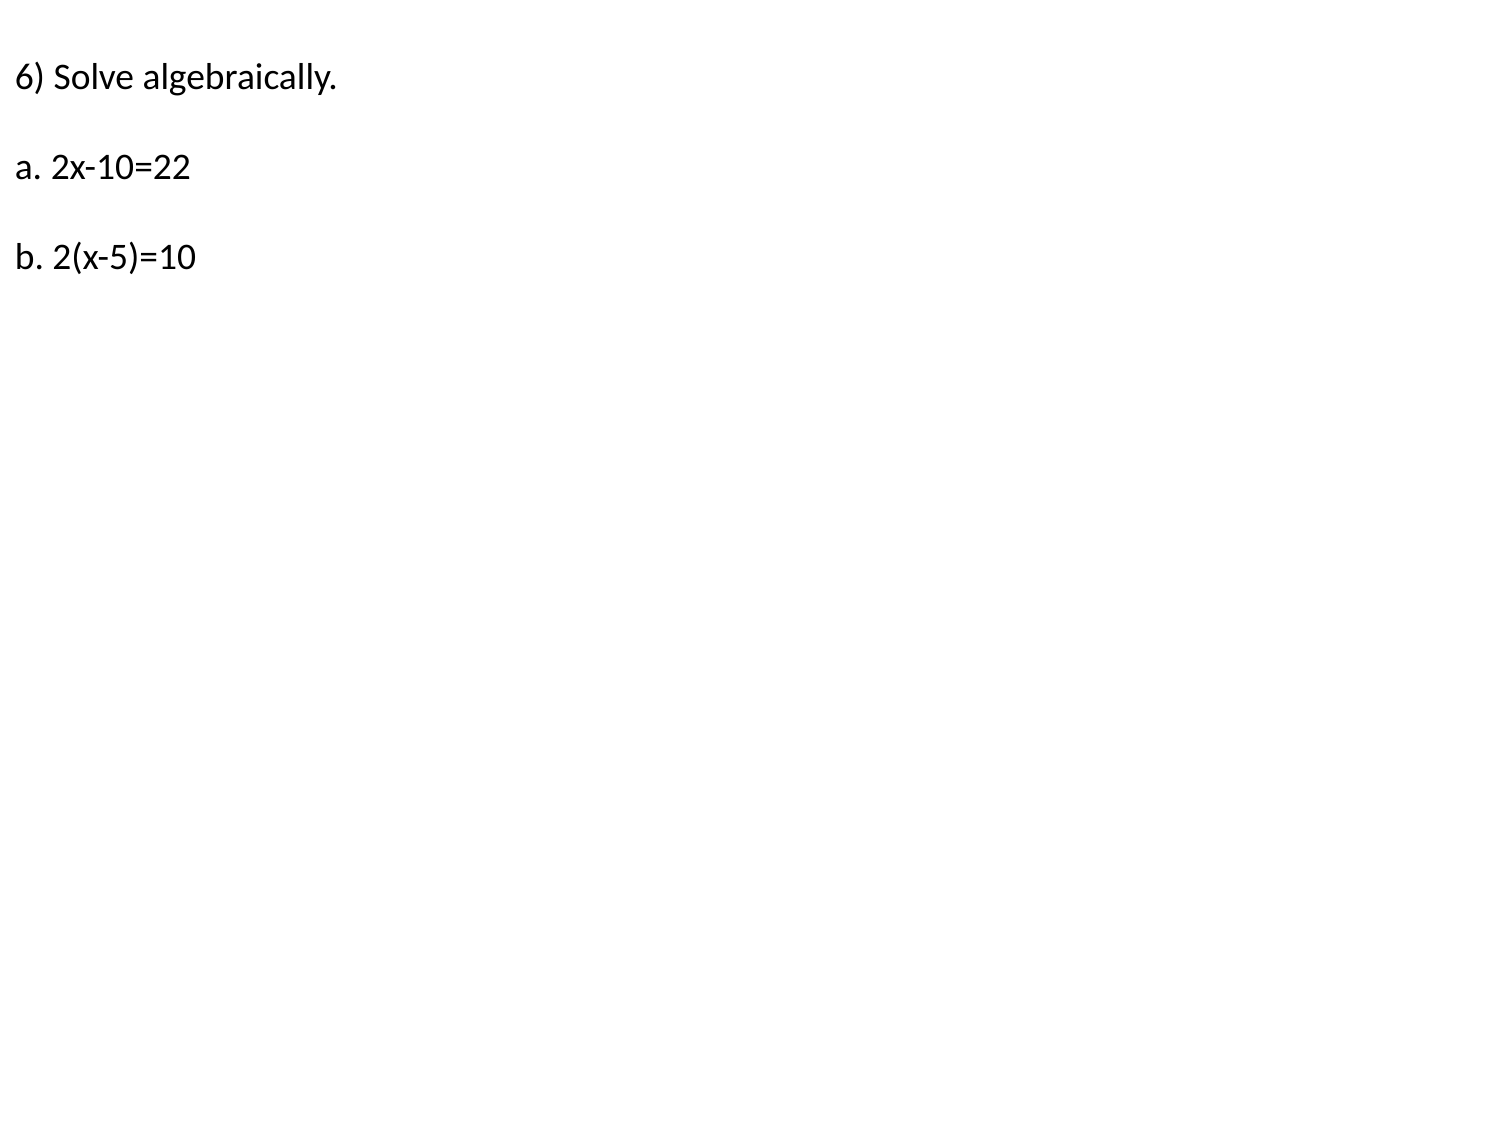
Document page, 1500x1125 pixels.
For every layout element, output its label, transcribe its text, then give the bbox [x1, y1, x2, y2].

text_box 6) Solve algebraically. a. 2x-10=22 b. 2(x-5)=10 [0, 0, 750, 285]
